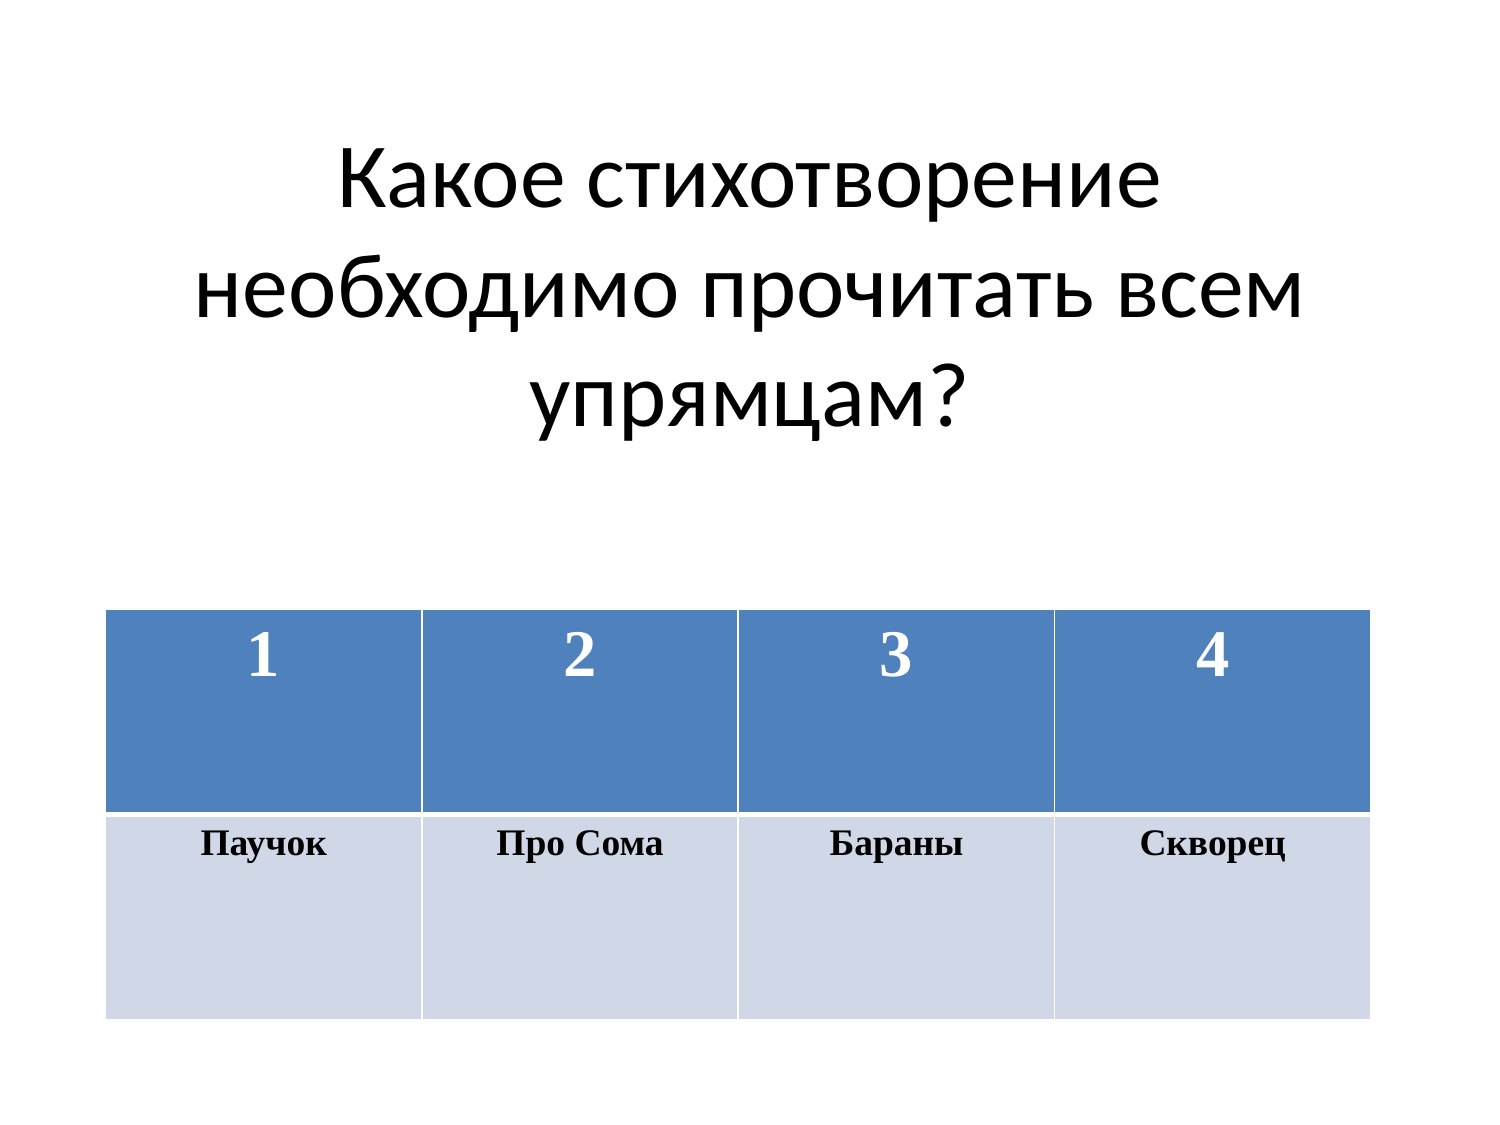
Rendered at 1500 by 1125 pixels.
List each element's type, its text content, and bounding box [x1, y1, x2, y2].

table_cell Паучок [106, 817, 421, 1019]
table_header 2 [423, 610, 737, 812]
table_cell Про Сома [423, 817, 737, 1019]
table_cell Скворец [1055, 817, 1370, 1019]
title Какое стихотворение необходимо прочитать всем упрямцам? [75, 45, 1425, 516]
table_header 4 [1055, 610, 1370, 812]
table_cell Бараны [739, 817, 1054, 1019]
table_header 3 [739, 610, 1054, 812]
table_header 1 [106, 610, 421, 812]
